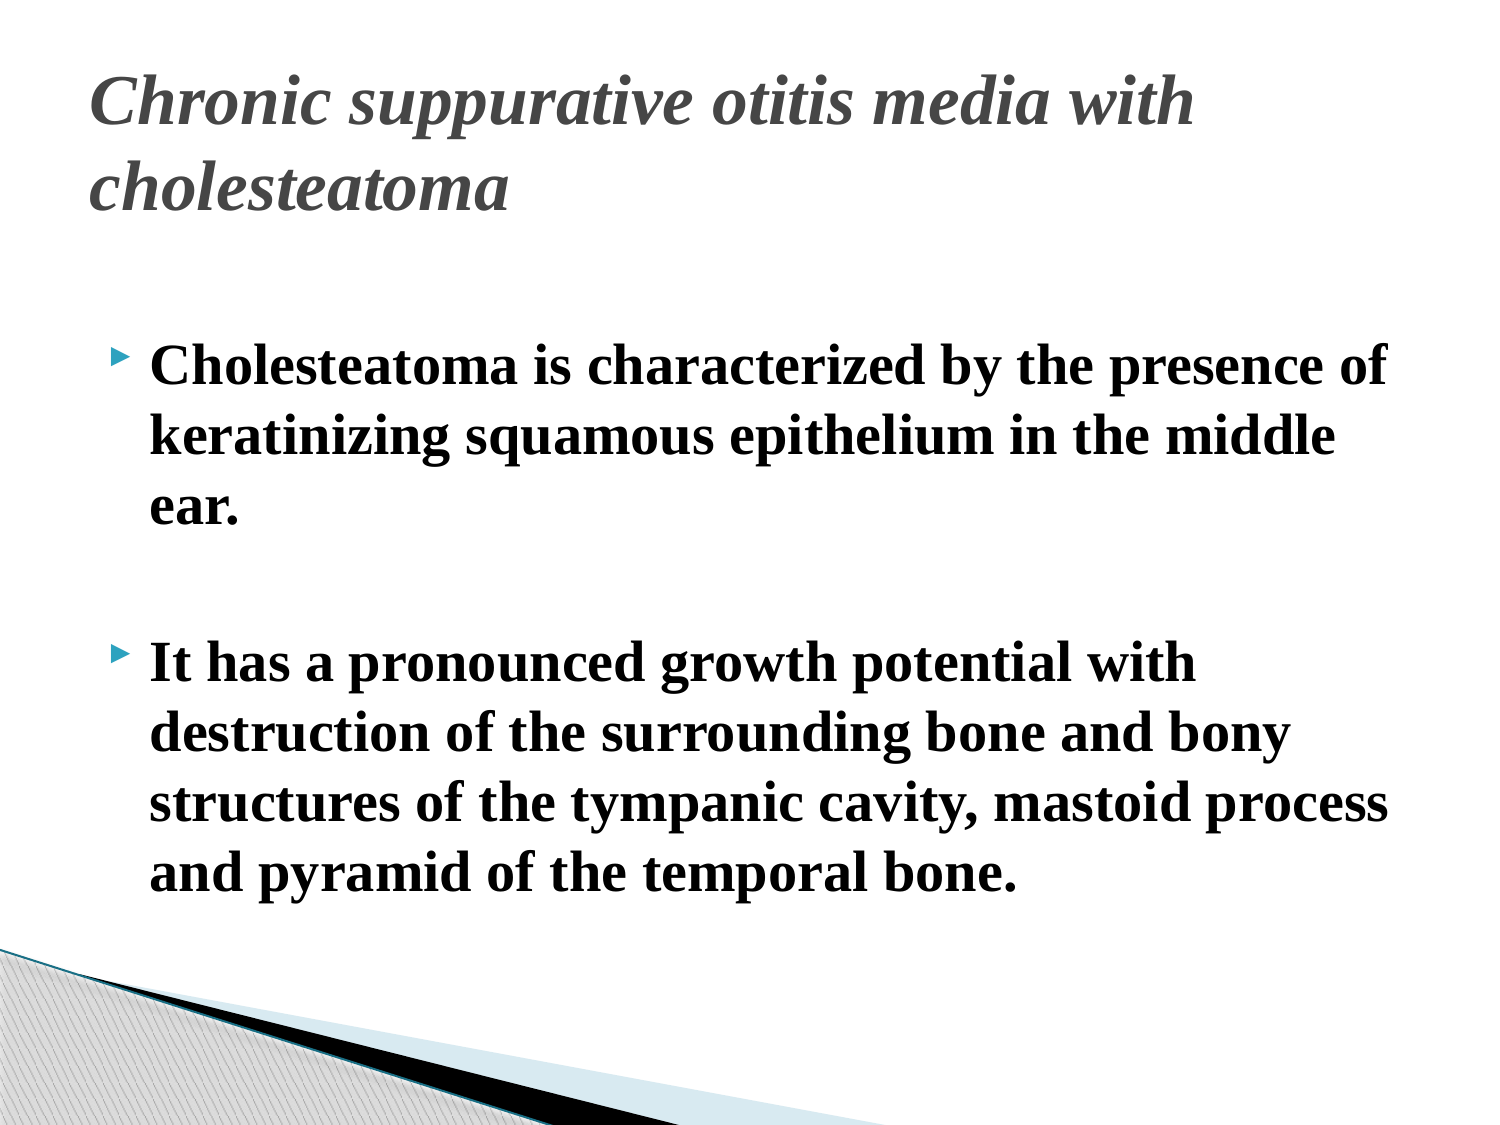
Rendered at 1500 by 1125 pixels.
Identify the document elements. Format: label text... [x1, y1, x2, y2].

title Chronic suppurative otitis media with cholesteatoma [75, 45, 1425, 233]
list Cholesteatoma is characterized by the presence of keratinizing squamous epithelium in the middle ear. It has a pronounced growth potential with destruction of the surrounding bone and bony structures of the tympanic cavity, mastoid process and pyramid of the temporal bone. [75, 243, 1425, 986]
